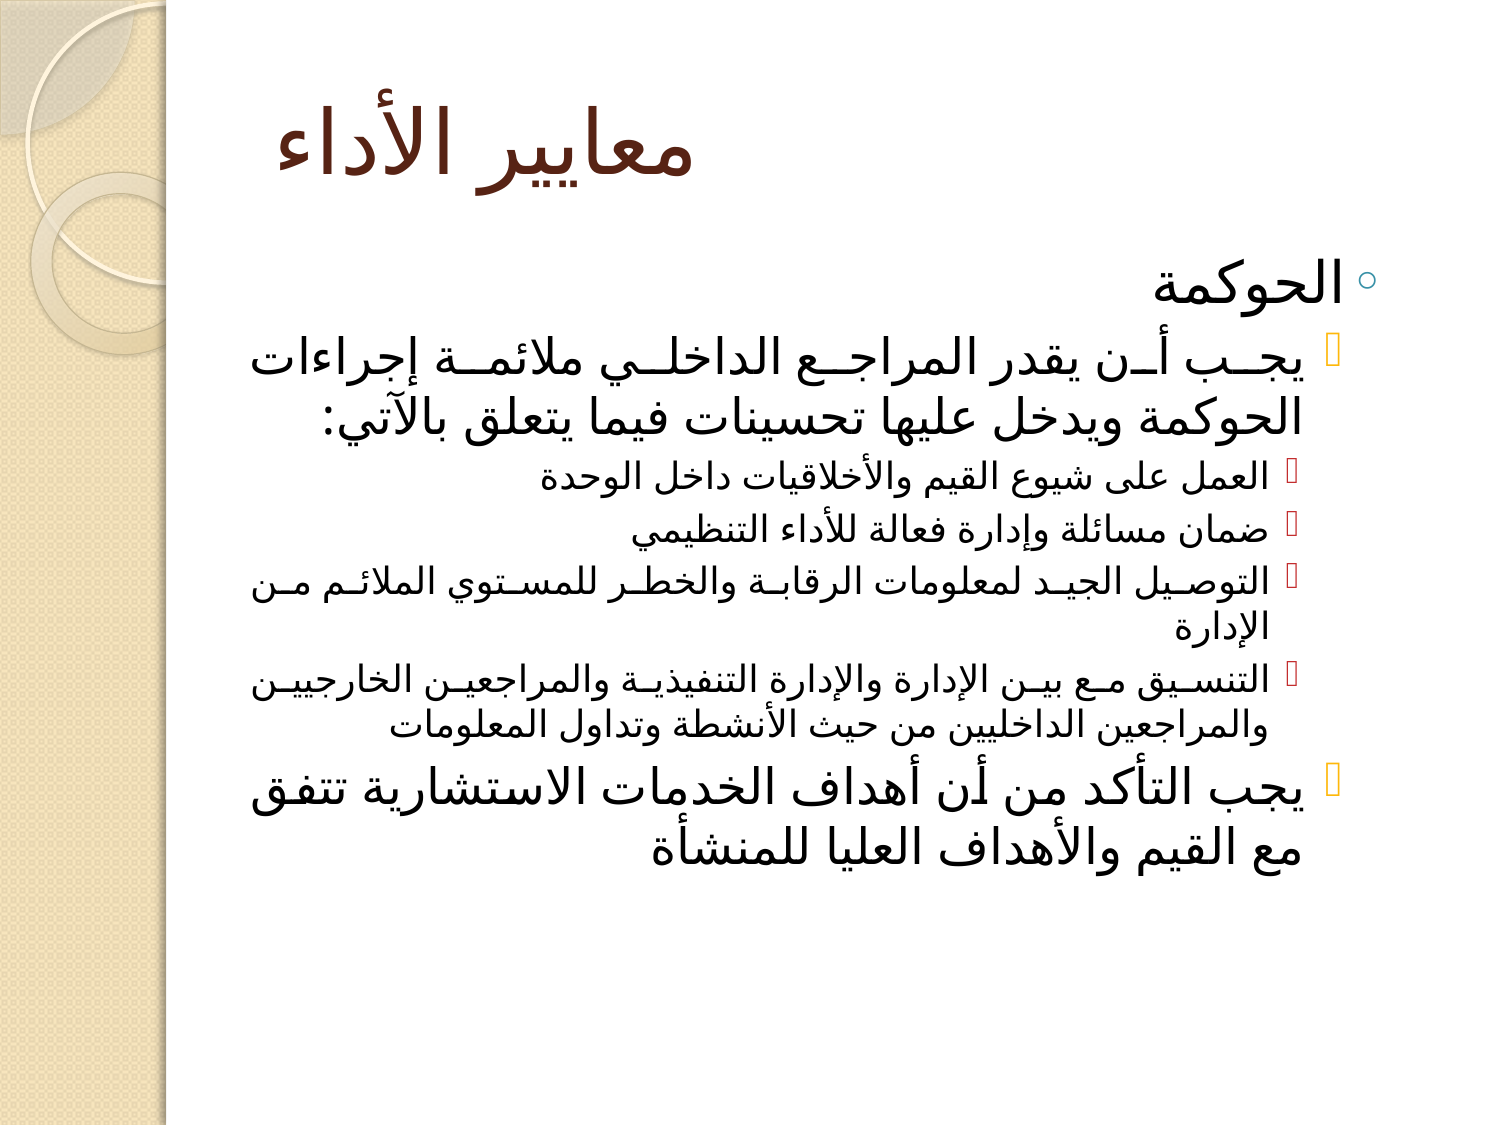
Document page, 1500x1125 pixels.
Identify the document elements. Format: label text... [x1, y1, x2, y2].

list الحوكمة يجب أن يقدر المراجع الداخلي ملائمة إجراءات الحوكمة ويدخل عليها تحسينات فيما يتعلق بالآتي: العمل على شيوع القيم والأخلاقيات داخل الوحدة ضمان مسائلة وإدارة فعالة للأداء التنظيمي التوصيل الجيد لمعلومات الرقابة والخطر للمستوي الملائم من الإدارة التنسيق مع بين الإدارة والإدارة التنفيذية والمراجعين الخارجيين والمراجعين الداخليين من حيث الأنشطة وتداول المعلومات يجب التأكد من أن أهداف الخدمات الاستشارية تتفق مع القيم والأهداف العليا للمنشأة [235, 237, 1466, 1025]
title معايير الأداء [235, 45, 1466, 233]
